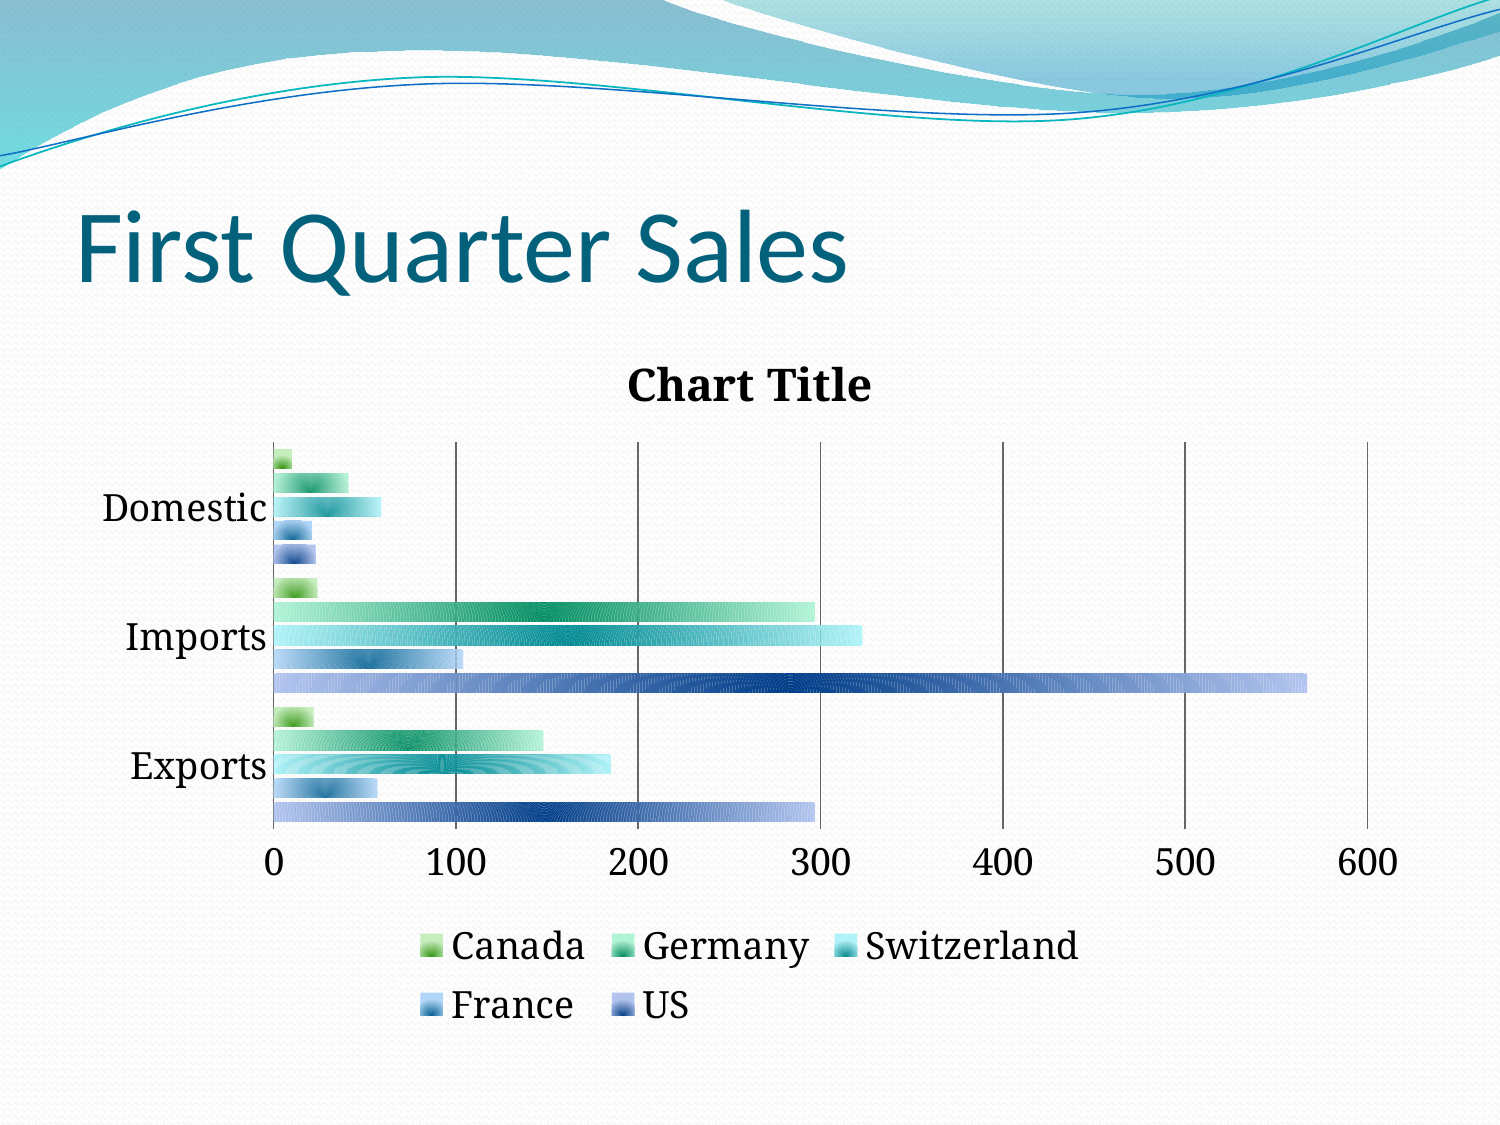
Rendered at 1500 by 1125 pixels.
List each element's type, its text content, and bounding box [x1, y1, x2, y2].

chart [74, 317, 1426, 1038]
title First Quarter Sales [75, 115, 1425, 303]
